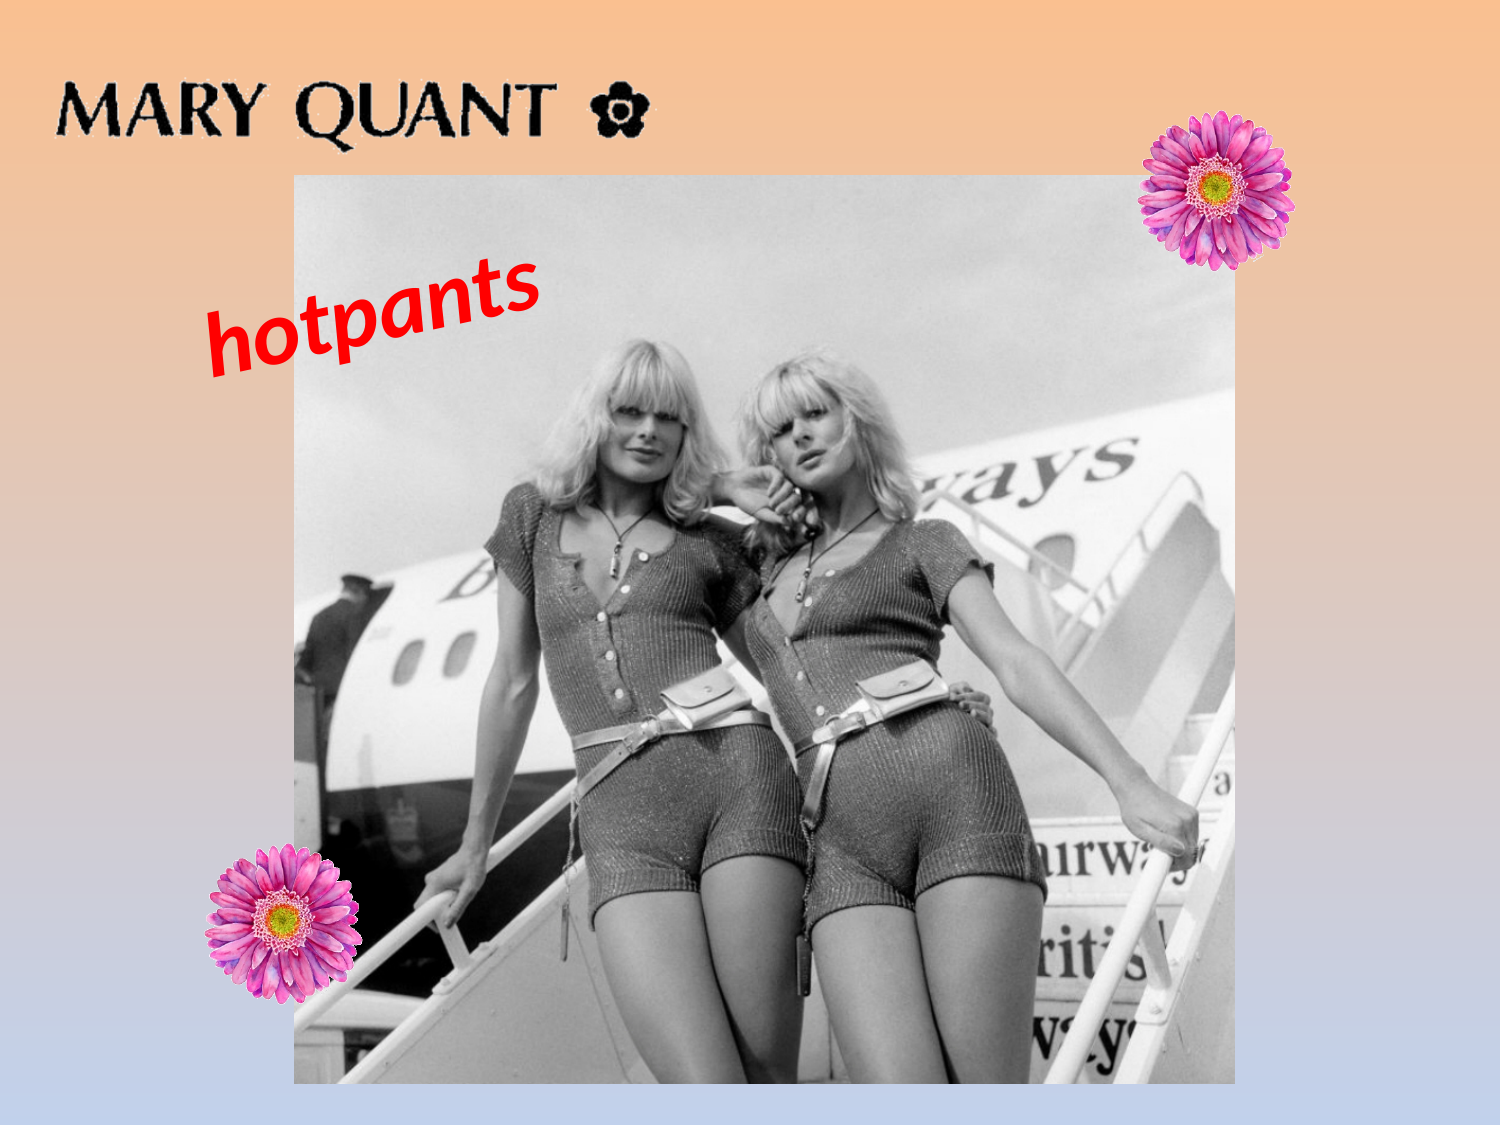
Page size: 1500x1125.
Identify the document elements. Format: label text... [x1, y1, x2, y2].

text_box hotpants [175, 259, 289, 407]
picture [0, 1, 1318, 1084]
